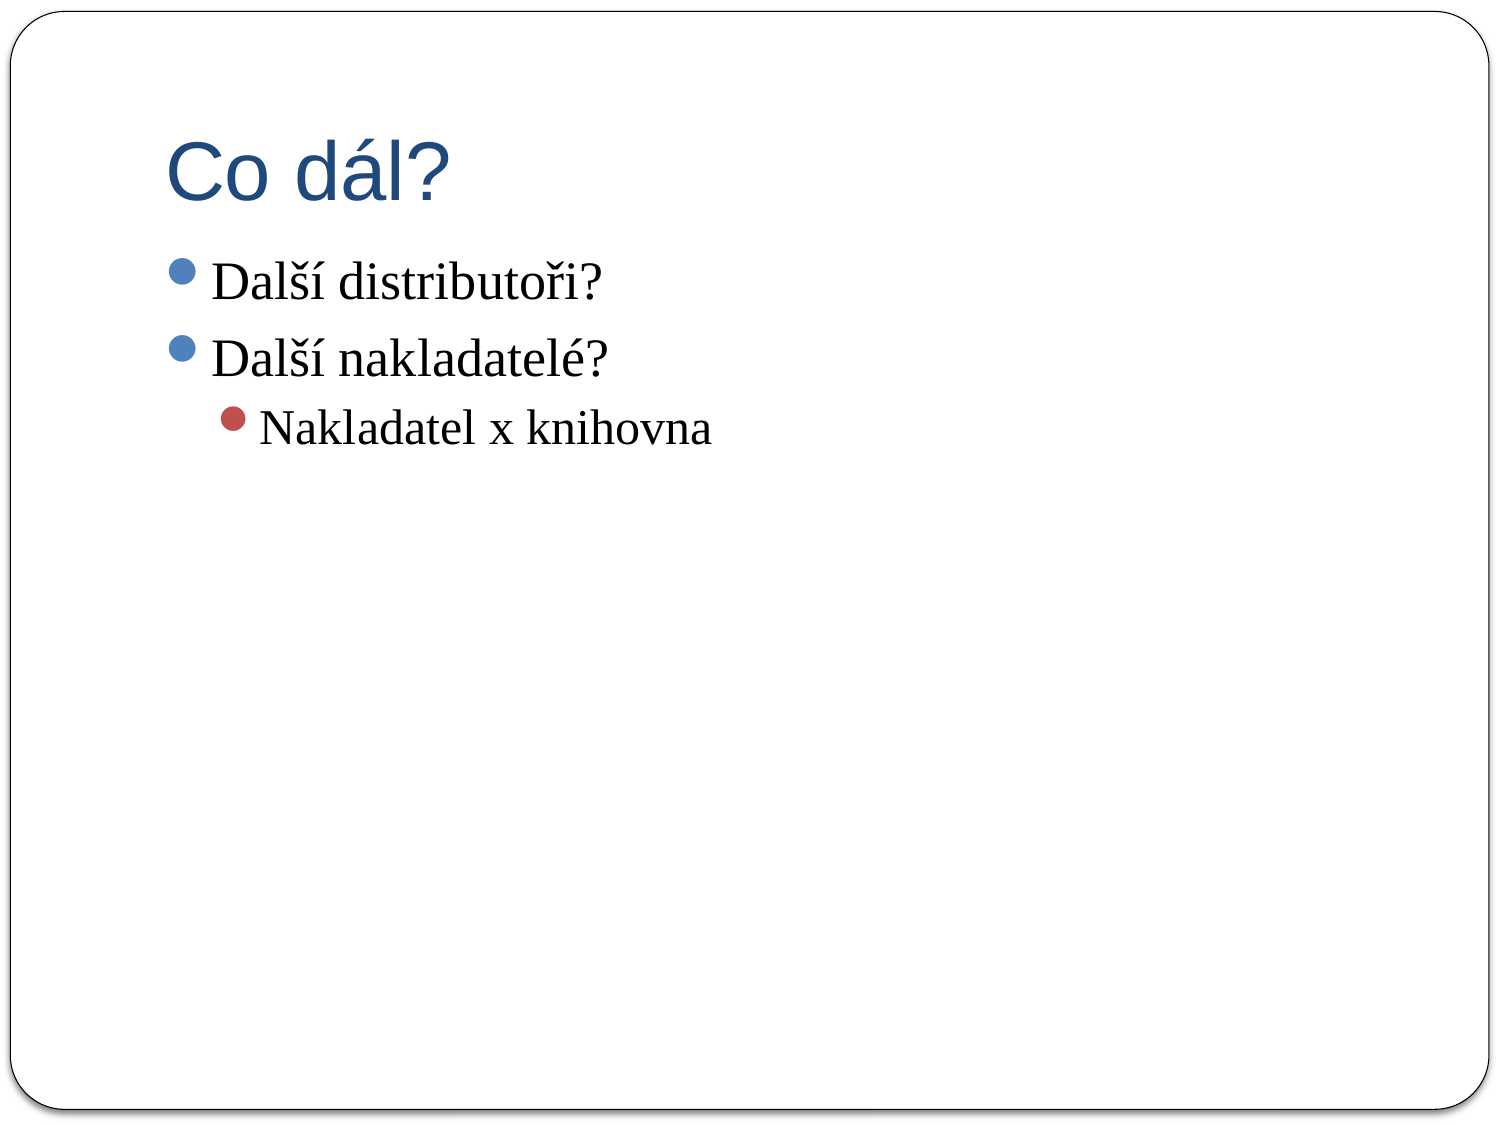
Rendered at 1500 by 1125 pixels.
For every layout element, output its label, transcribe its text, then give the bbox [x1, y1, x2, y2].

title Co dál? [149, 44, 1426, 233]
list Další distributoři? Další nakladatelé? Nakladatel x knihovna [149, 237, 1426, 988]
